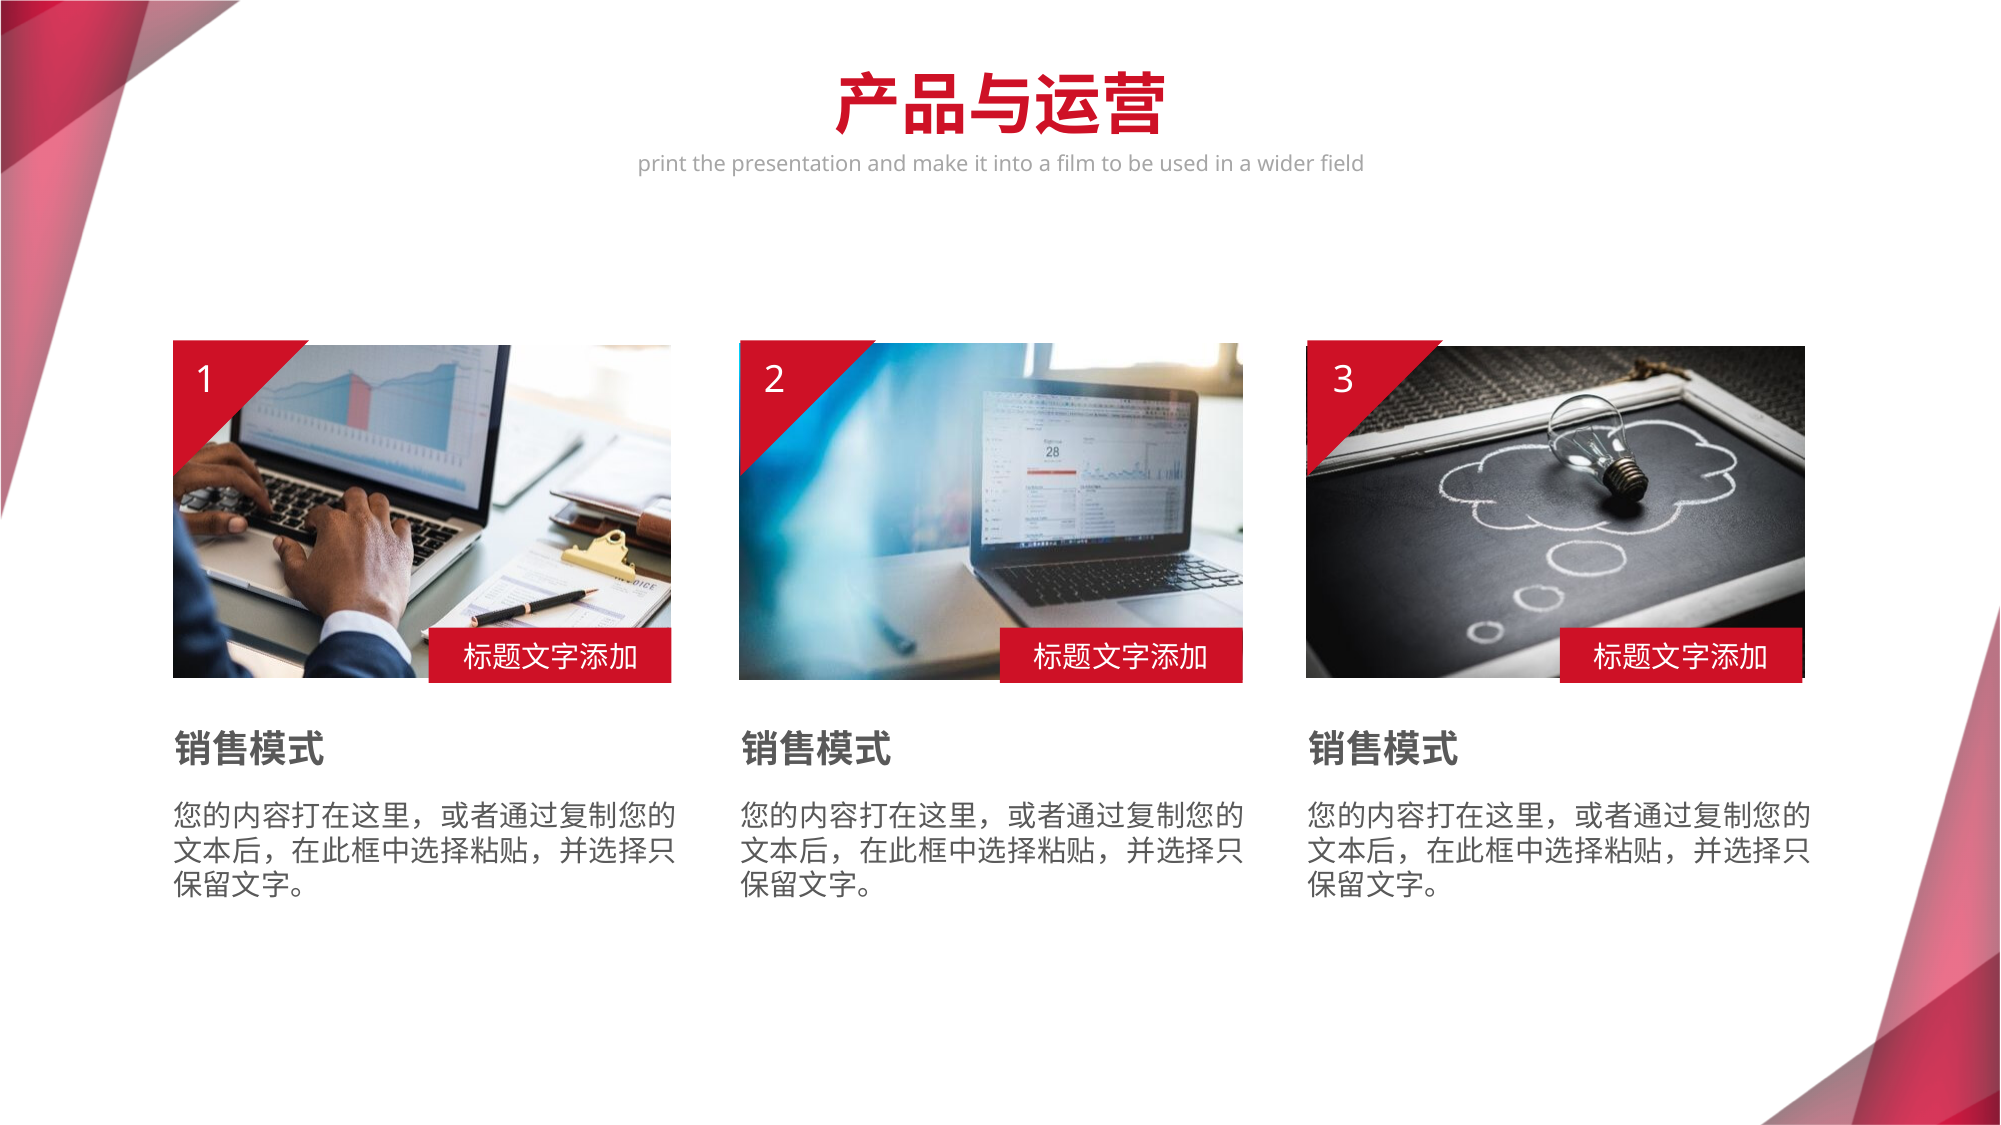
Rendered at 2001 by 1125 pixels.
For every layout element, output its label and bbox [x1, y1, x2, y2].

text_box [1559, 678, 1803, 684]
picture [739, 343, 1243, 680]
text_box [428, 627, 672, 684]
picture [1306, 346, 2000, 1124]
text_box [544, 54, 1459, 184]
text_box [1292, 717, 1827, 911]
picture [739, 343, 885, 487]
text_box [725, 717, 1260, 911]
text_box [1306, 339, 1446, 346]
text_box [172, 339, 312, 345]
picture [1, 1, 671, 678]
text_box [999, 627, 1244, 684]
text_box [739, 339, 879, 343]
text_box [158, 717, 693, 911]
